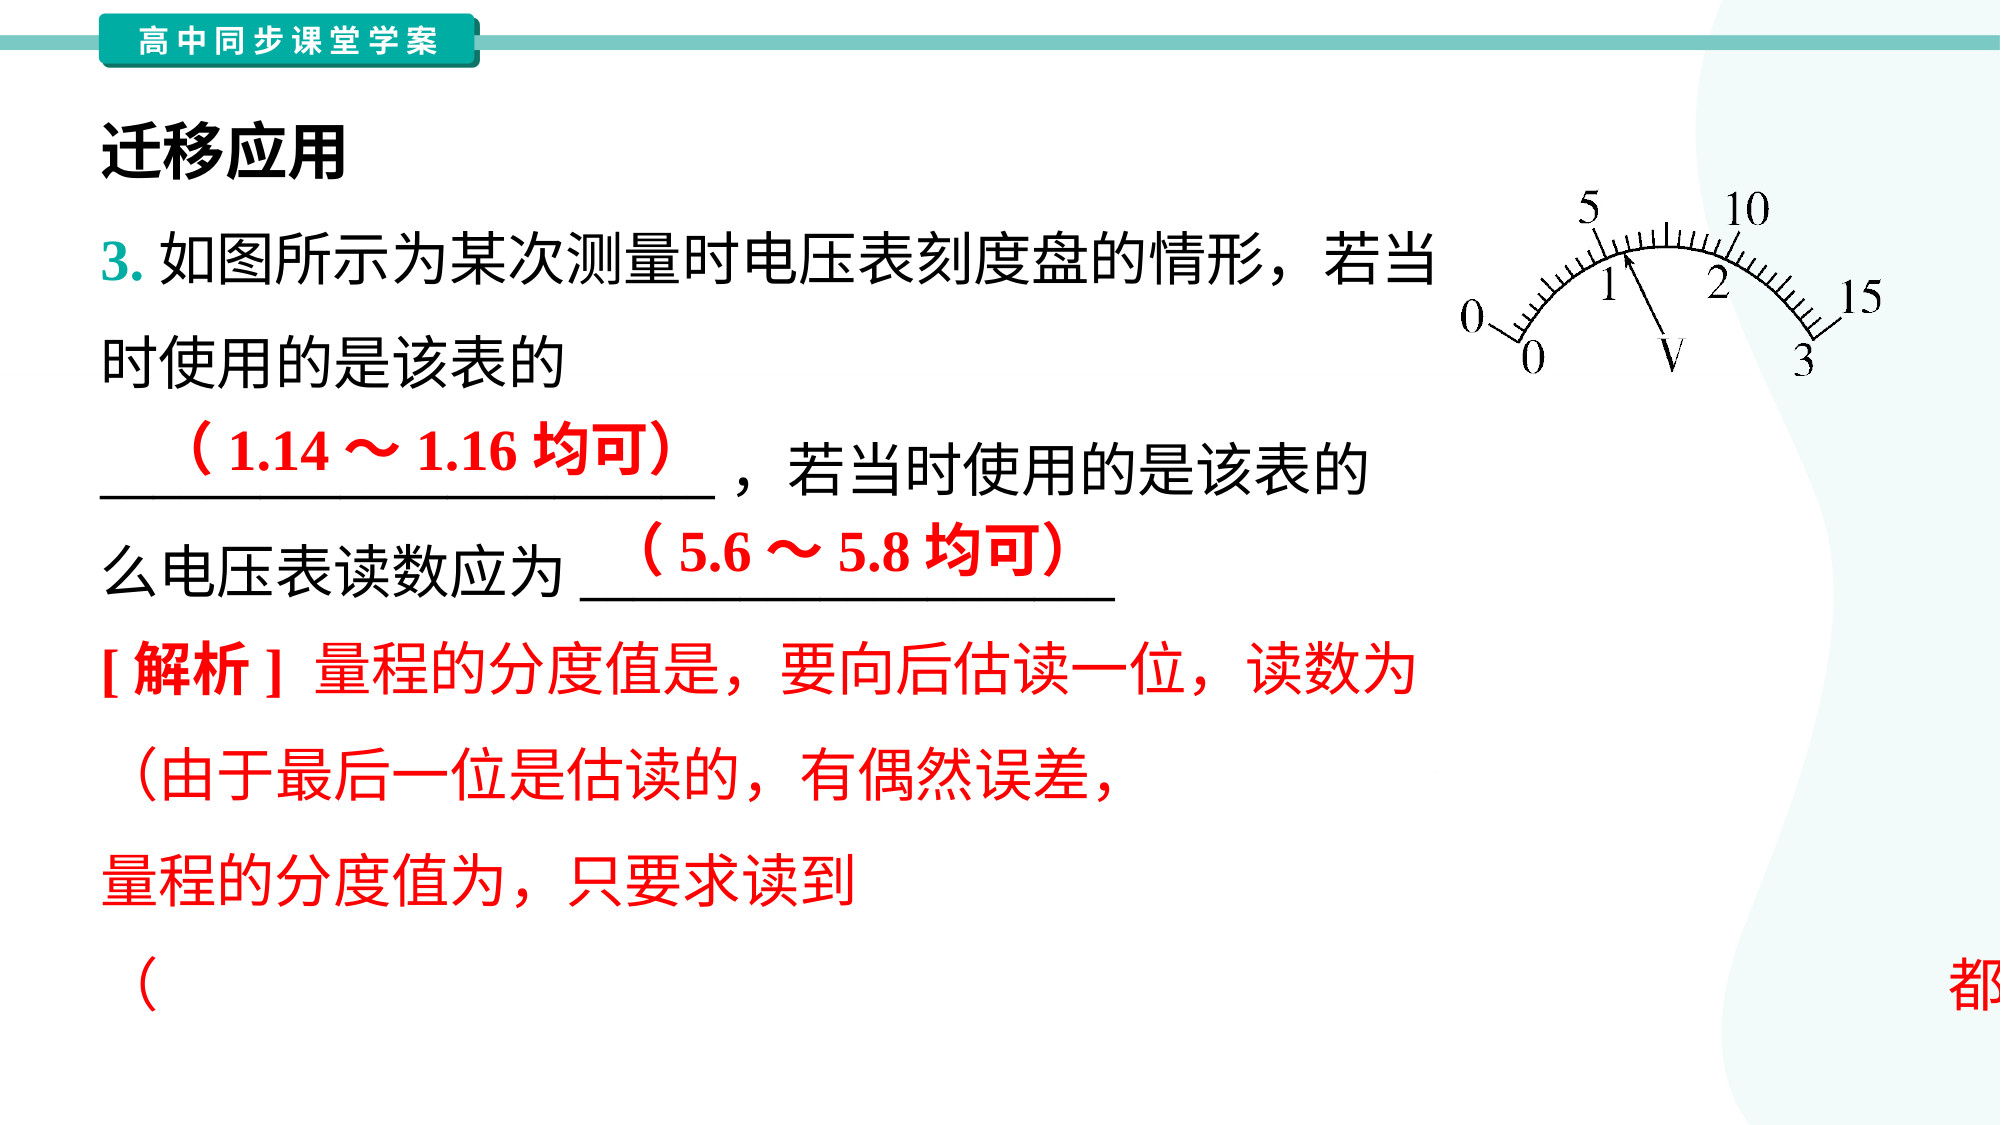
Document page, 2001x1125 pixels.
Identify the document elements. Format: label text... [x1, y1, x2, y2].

text_box 迁移应用 [100, 76, 1899, 248]
picture [0, 0, 2000, 1125]
picture [1996, 972, 2000, 984]
